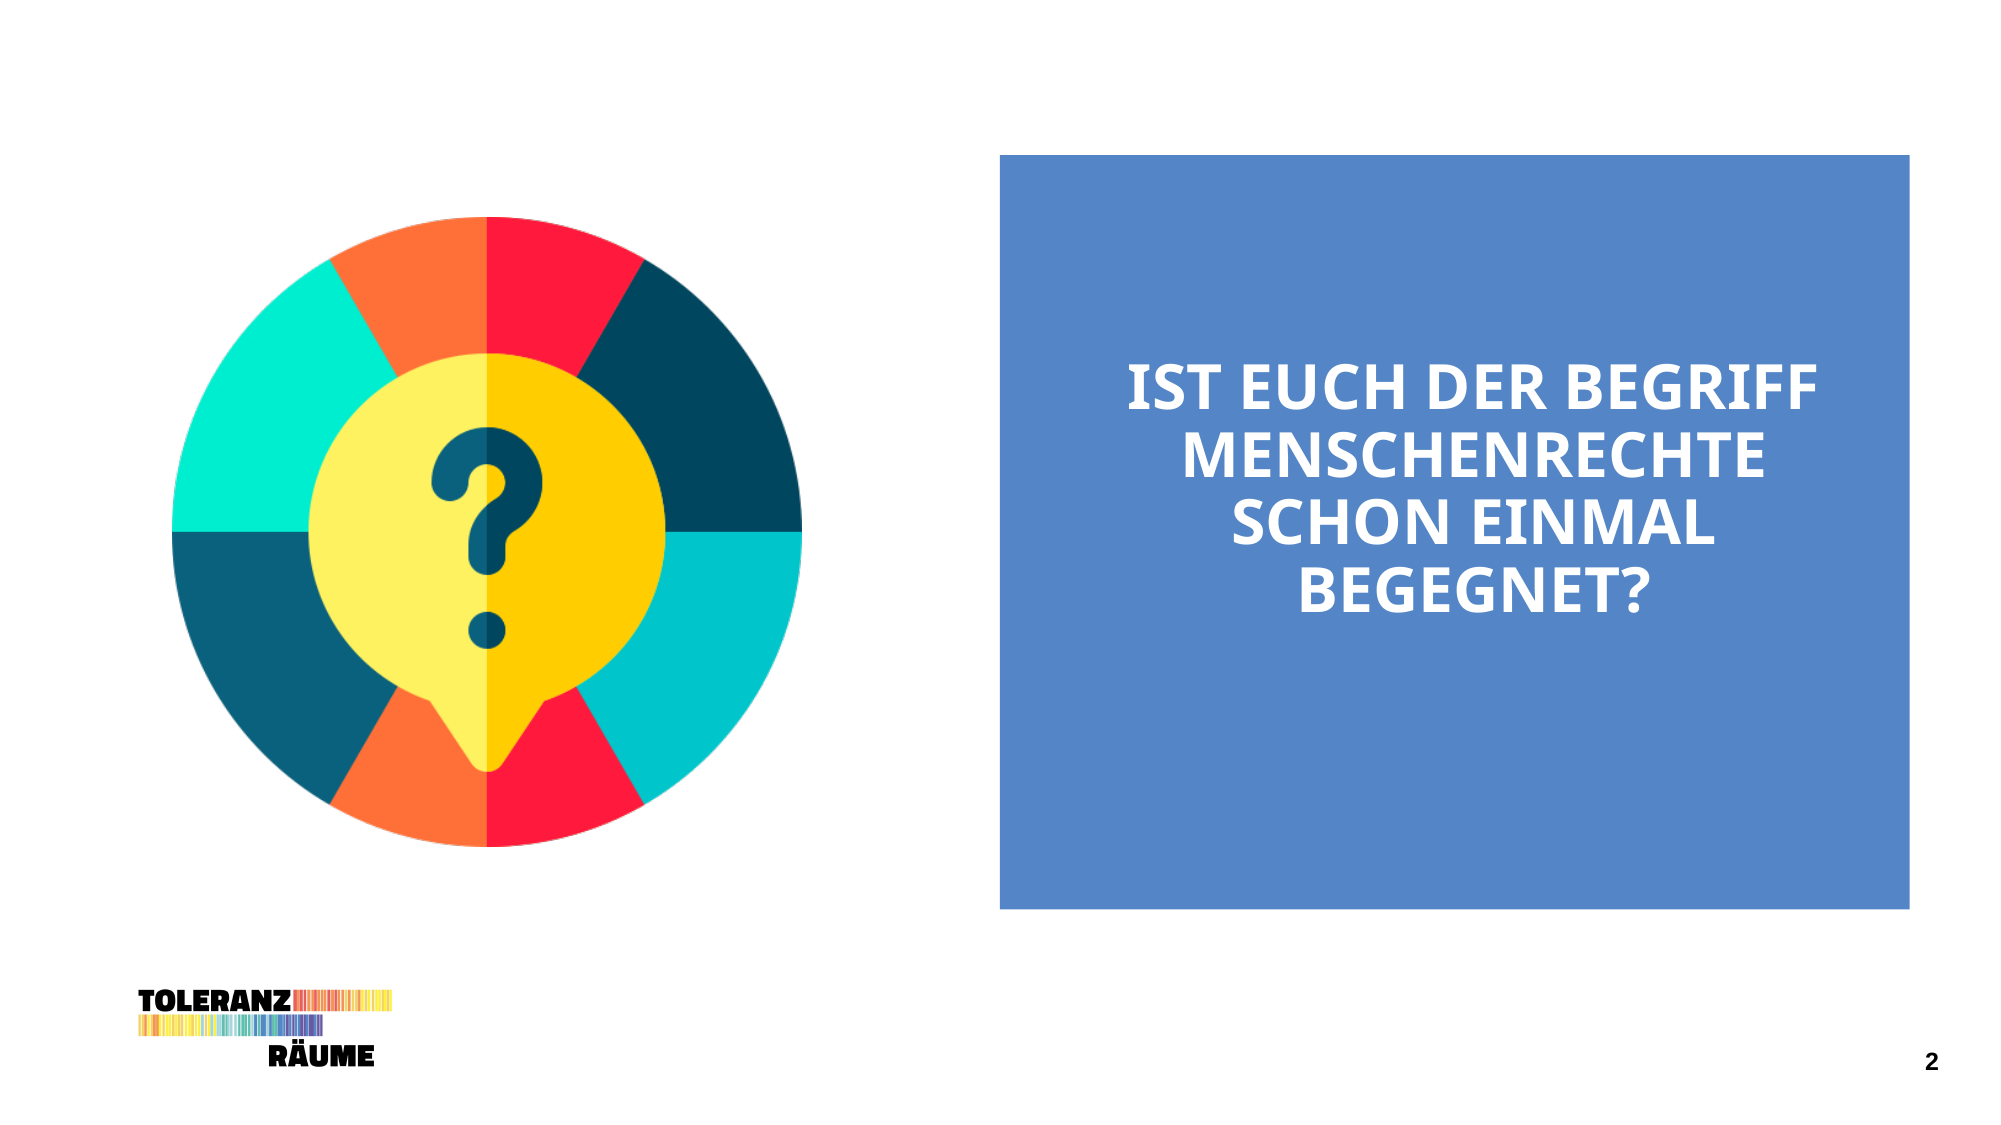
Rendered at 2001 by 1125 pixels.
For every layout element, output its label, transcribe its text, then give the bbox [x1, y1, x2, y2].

picture [137, 989, 393, 1067]
title Ist euch der Begriff Menschenrechte schon einmal begegnet? [1121, 288, 1828, 651]
text_box [999, 154, 1911, 910]
slide_number 2 [1846, 1034, 1940, 1076]
picture [172, 217, 802, 847]
